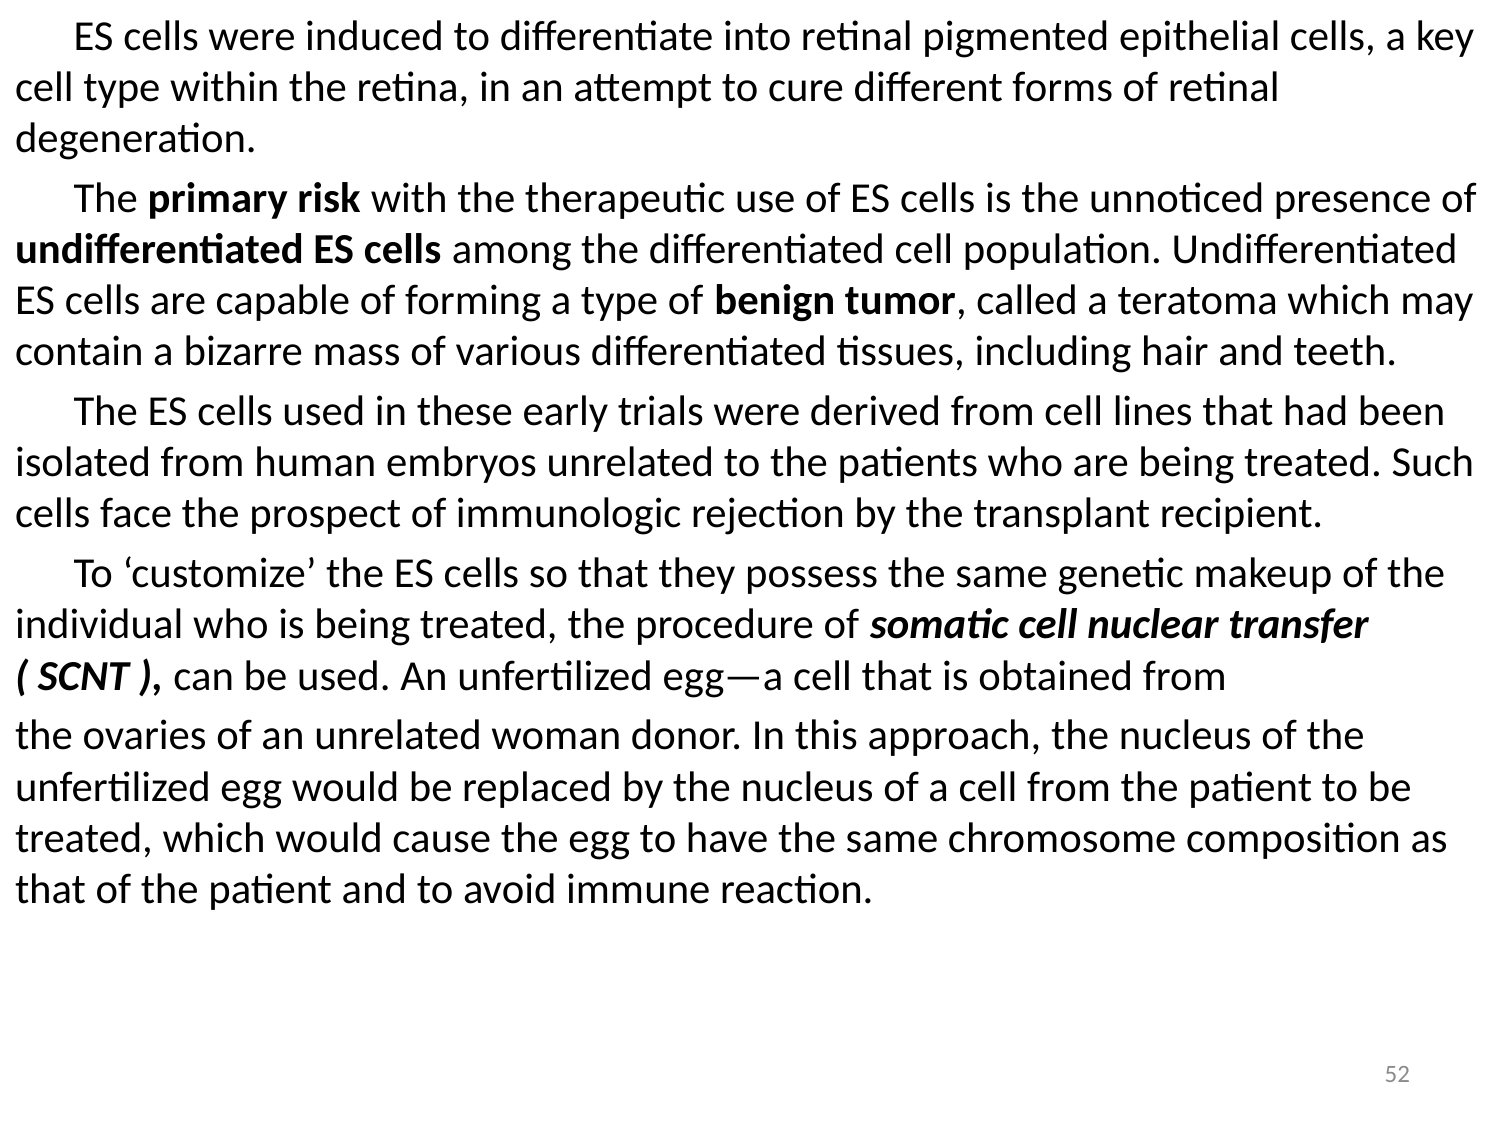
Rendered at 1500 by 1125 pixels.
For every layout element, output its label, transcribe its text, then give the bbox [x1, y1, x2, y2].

list ES cells were induced to differentiate into retinal pigmented epithelial cells, a key cell type within the retina, in an attempt to cure different forms of retinal degeneration. The primary risk with the therapeutic use of ES cells is the unnoticed presence of undifferentiated ES cells among the differentiated cell population. Undifferentiated ES cells are capable of forming a type of benign tumor, called a teratoma which may contain a bizarre mass of various differentiated tissues, including hair and teeth. The ES cells used in these early trials were derived from cell lines that had been isolated from human embryos unrelated to the patients who are being treated. Such cells face the prospect of immunologic rejection by the transplant recipient. To ‘customize’ the ES cells so that they possess the same genetic makeup of the individual who is being treated, the procedure of somatic cell nuclear transfer ( SCNT ), can be used. An unfertilized egg—a cell that is obtained from the ovaries of an unrelated woman donor. In this approach, the nucleus of the unfertilized egg would be replaced by the nucleus of a cell from the patient to be treated, which would cause the egg to have the same chromosome composition as that of the patient and to avoid immune reaction. [0, 0, 1500, 1005]
slide_number 52 [1074, 1042, 1425, 1103]
